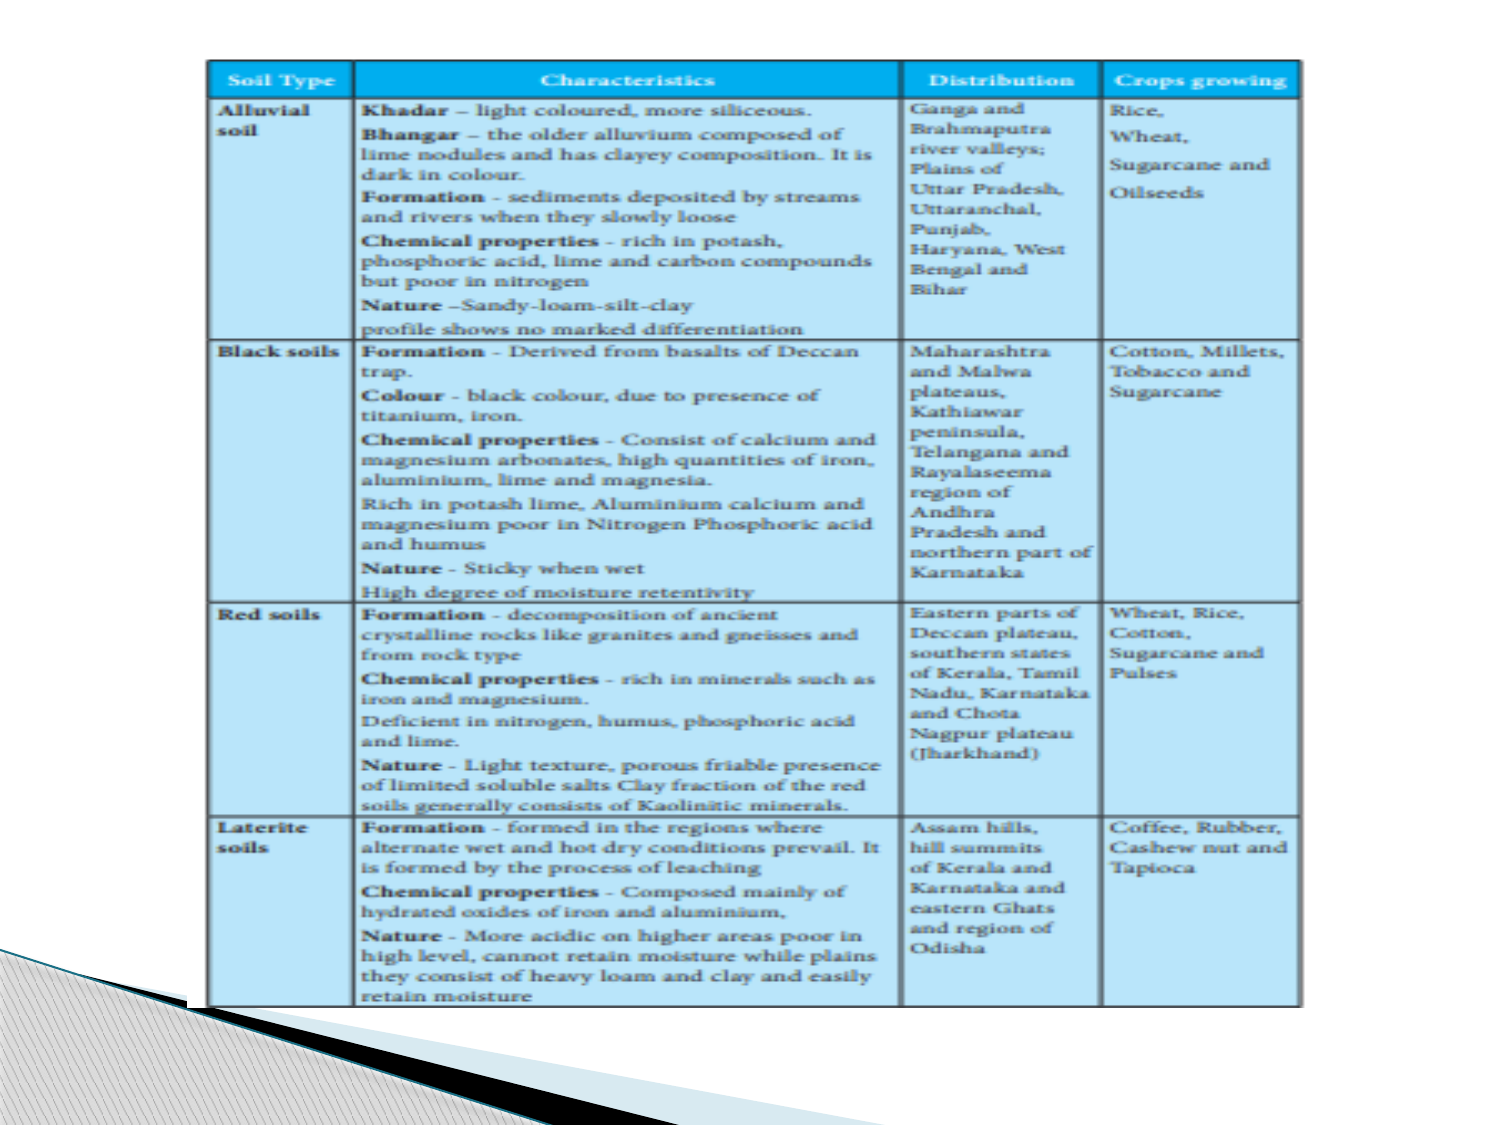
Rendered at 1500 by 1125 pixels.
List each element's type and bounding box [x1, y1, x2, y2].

picture [187, 58, 1308, 1008]
